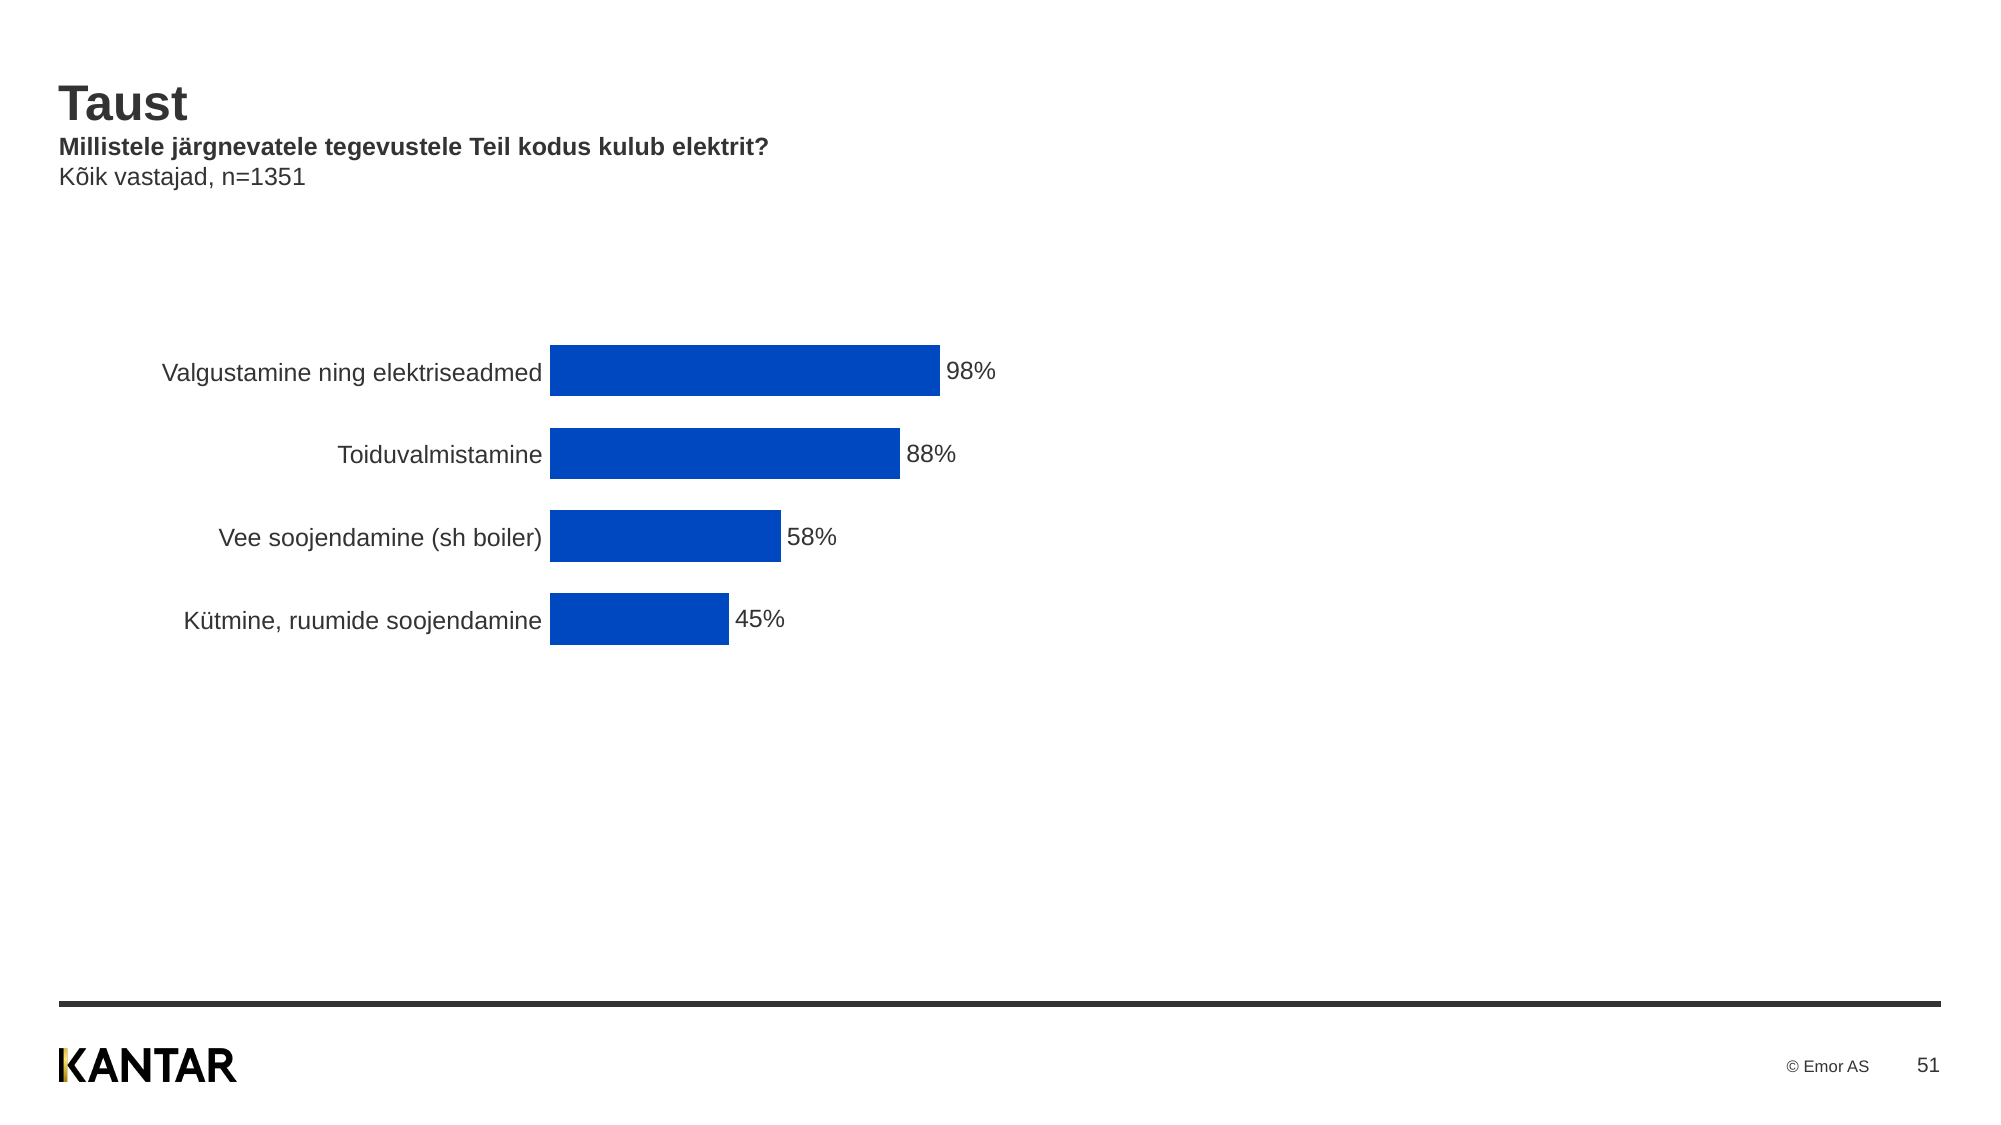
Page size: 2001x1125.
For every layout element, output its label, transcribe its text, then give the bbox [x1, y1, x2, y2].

table_header Valgustamine ning elektriseadmed [114, 330, 518, 413]
chart [518, 315, 1026, 669]
table_cell Toiduvalmistamine [114, 413, 518, 496]
table_cell Kütmine, ruumide soojendamine [114, 579, 518, 661]
table_cell Vee soojendamine (sh boiler) [114, 496, 518, 579]
picture [59, 1048, 237, 1082]
slide_number 51 [1780, 1048, 1941, 1081]
title Taust Millistele järgnevatele tegevustele Teil kodus kulub elektrit? Kõik vastajad, n=1351 [59, 70, 1941, 137]
